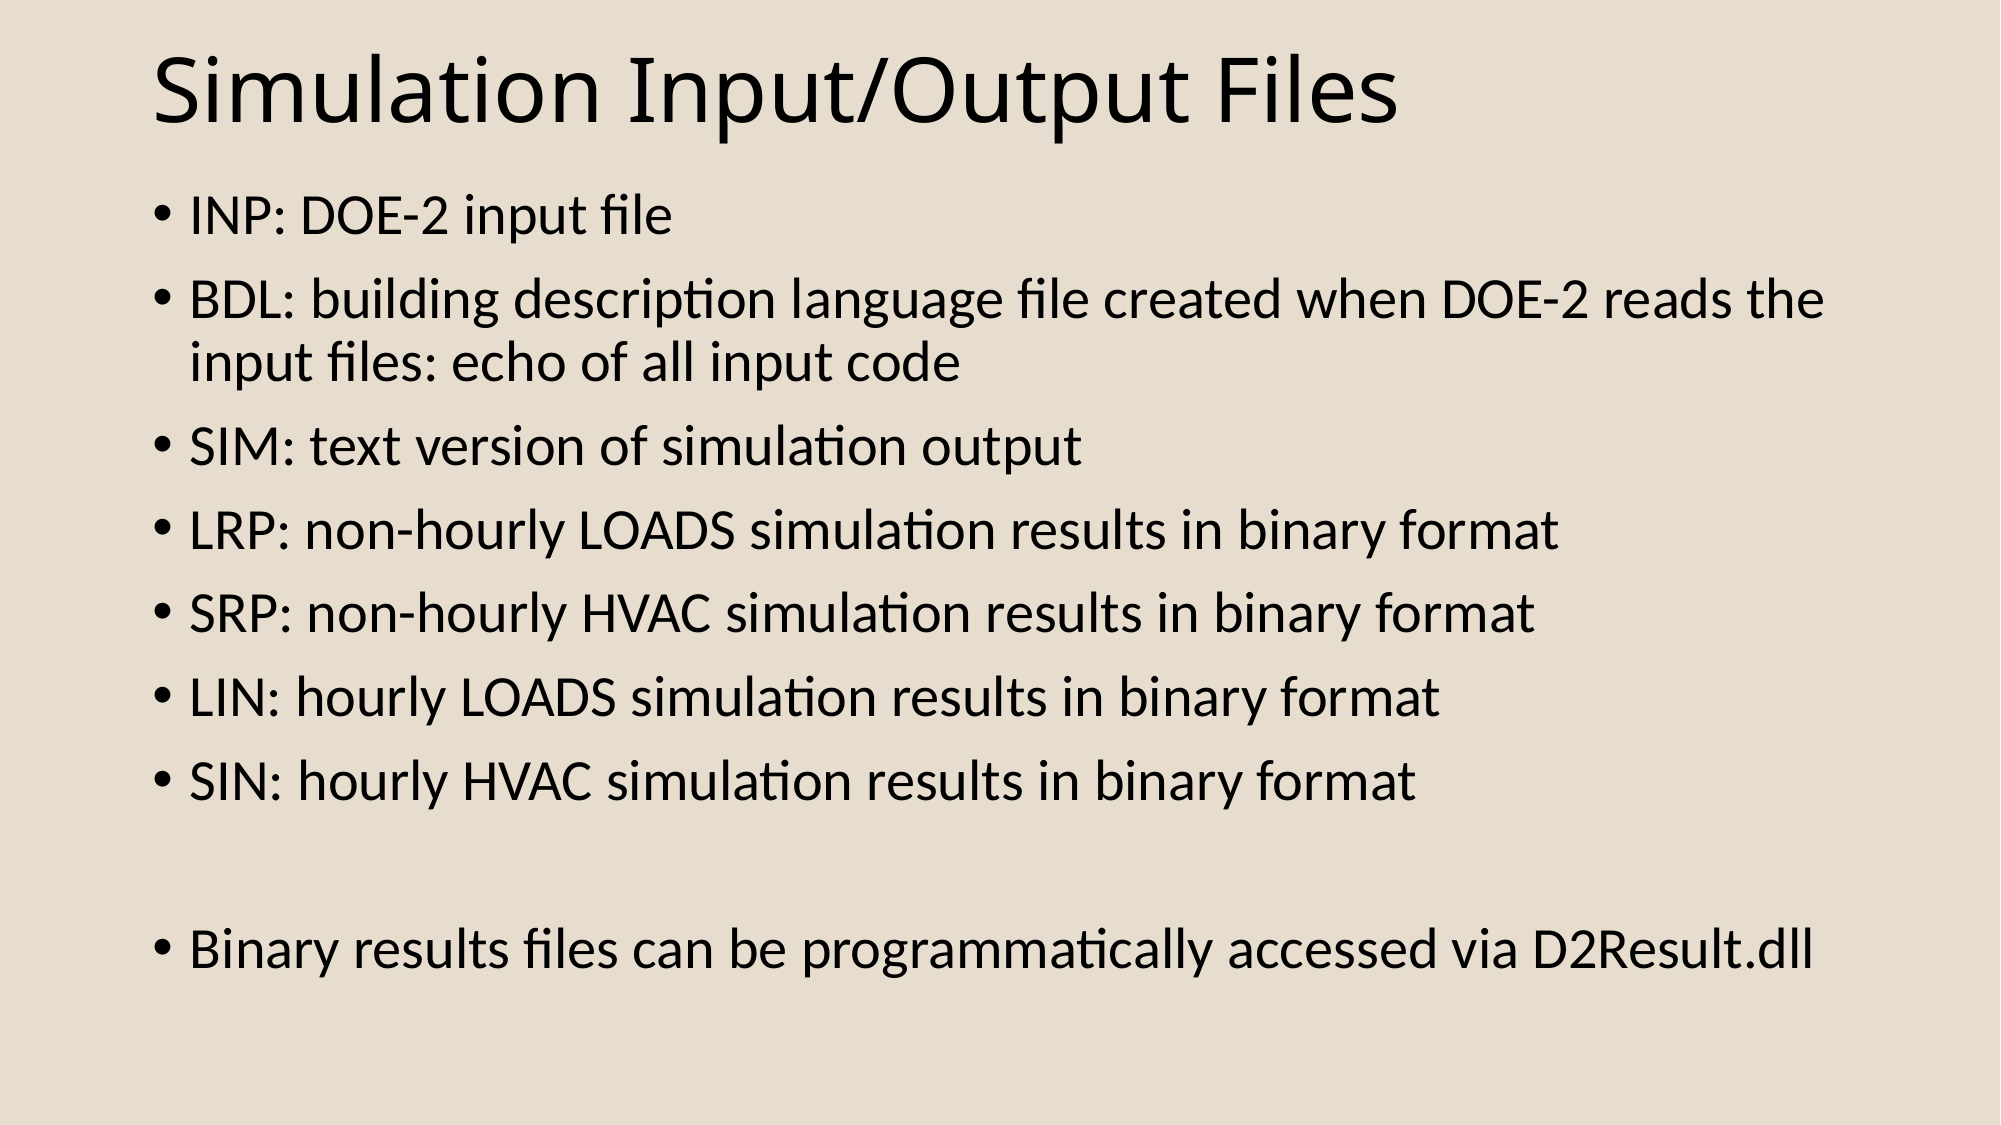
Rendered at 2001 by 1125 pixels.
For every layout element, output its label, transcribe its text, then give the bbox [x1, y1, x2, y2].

title Simulation Input/Output Files [137, 37, 1863, 150]
list INP: DOE-2 input file BDL: building description language file created when DOE-2 reads the input files: echo of all input code SIM: text version of simulation output LRP: non-hourly LOADS simulation results in binary format SRP: non-hourly HVAC simulation results in binary format LIN: hourly LOADS simulation results in binary format SIN: hourly HVAC simulation results in binary format Binary results files can be programmatically accessed via D2Result.dll [137, 177, 1863, 1085]
